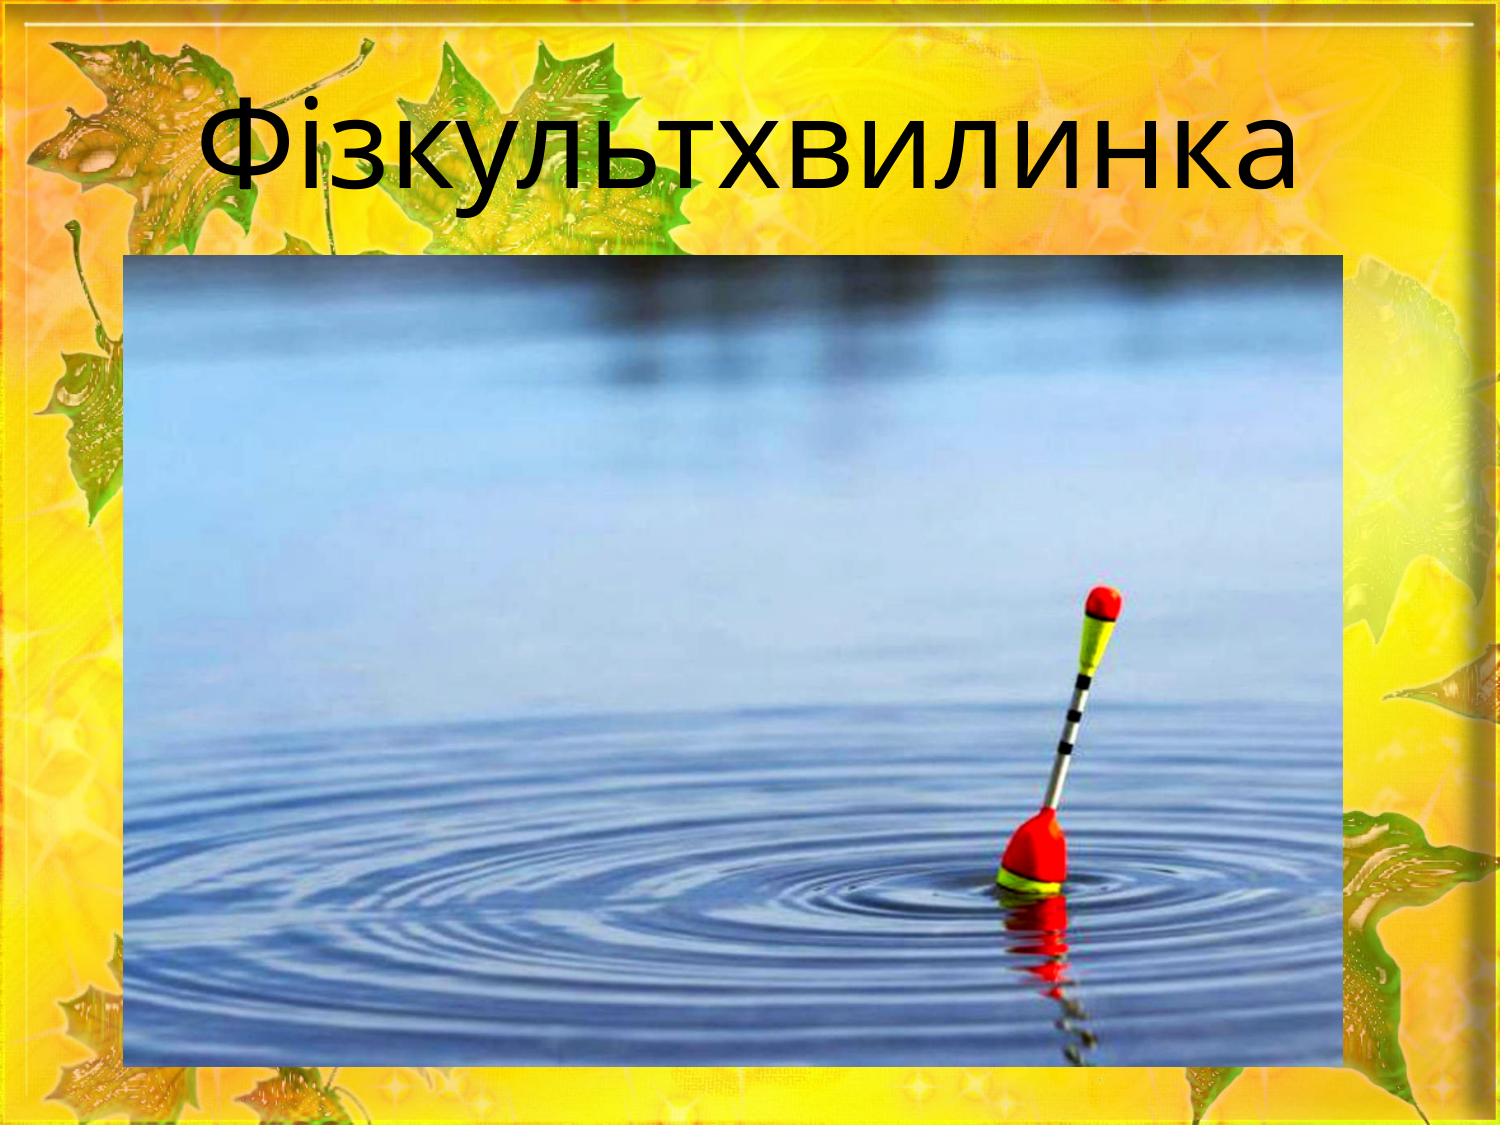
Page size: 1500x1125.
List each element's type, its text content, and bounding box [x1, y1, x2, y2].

picture [0, 0, 1500, 1125]
title Фізкультхвилинка [75, 45, 1425, 233]
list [123, 255, 1344, 1068]
